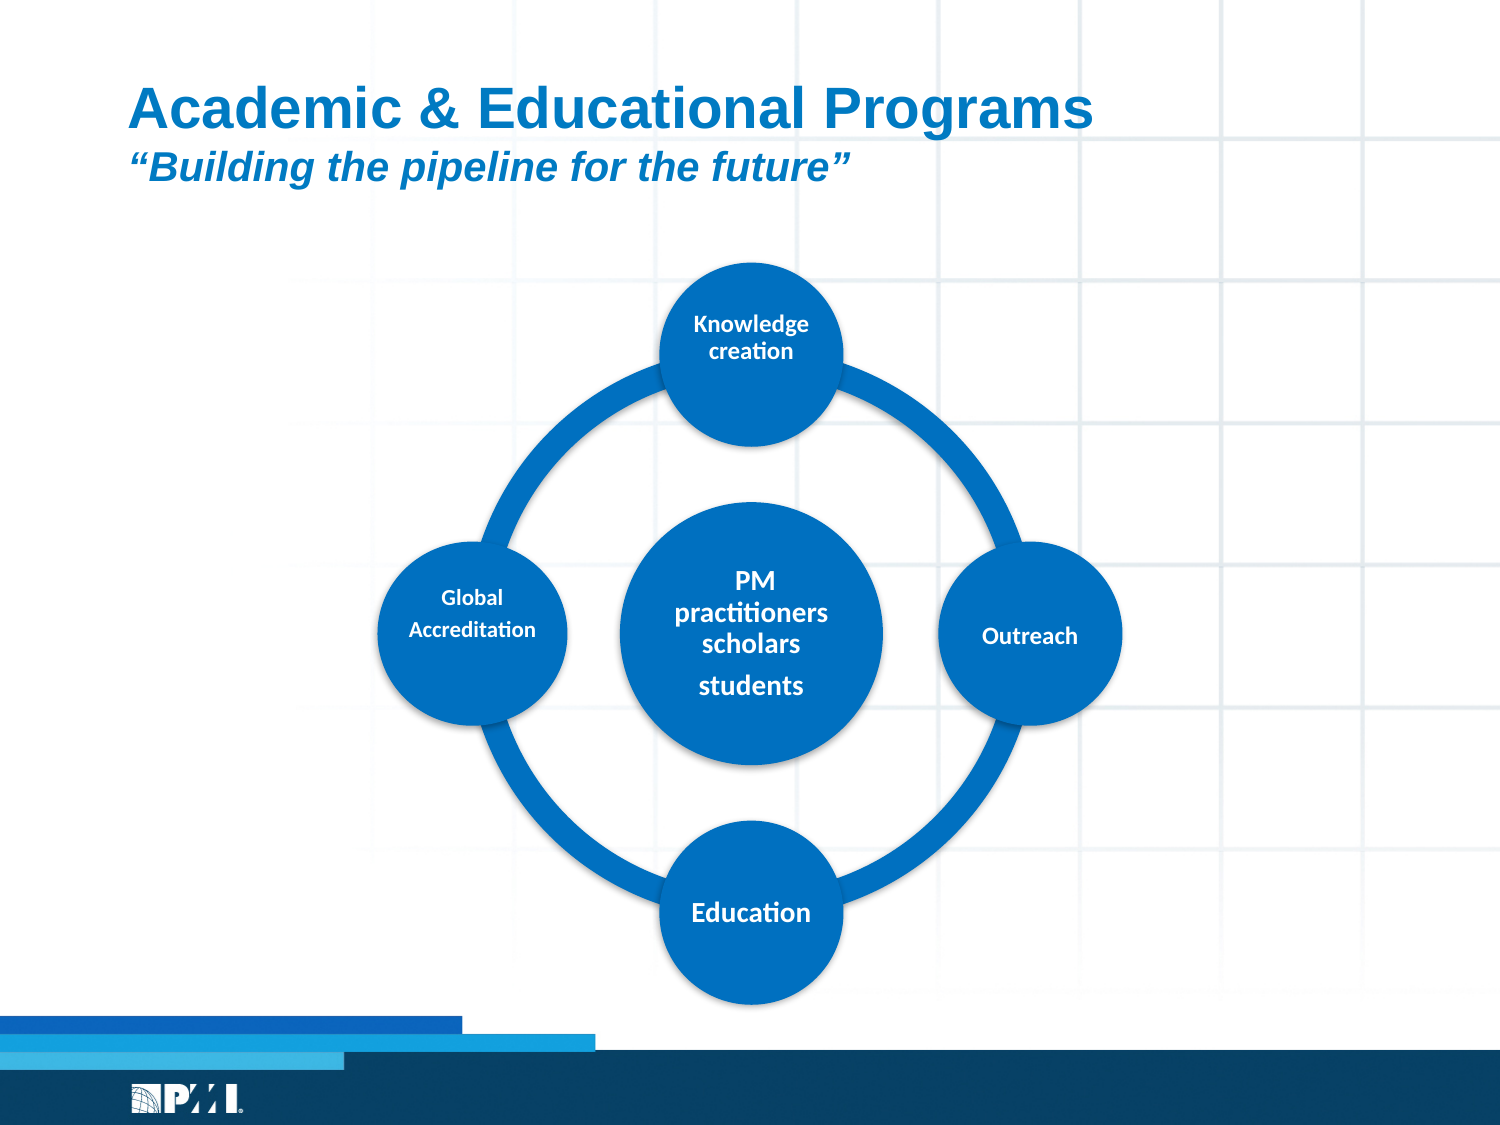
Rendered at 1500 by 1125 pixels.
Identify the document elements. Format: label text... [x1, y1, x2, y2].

title Academic & Educational Programs “Building the pipeline for the future” [112, 62, 1388, 238]
picture [0, 0, 1500, 1125]
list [74, 262, 1426, 1006]
